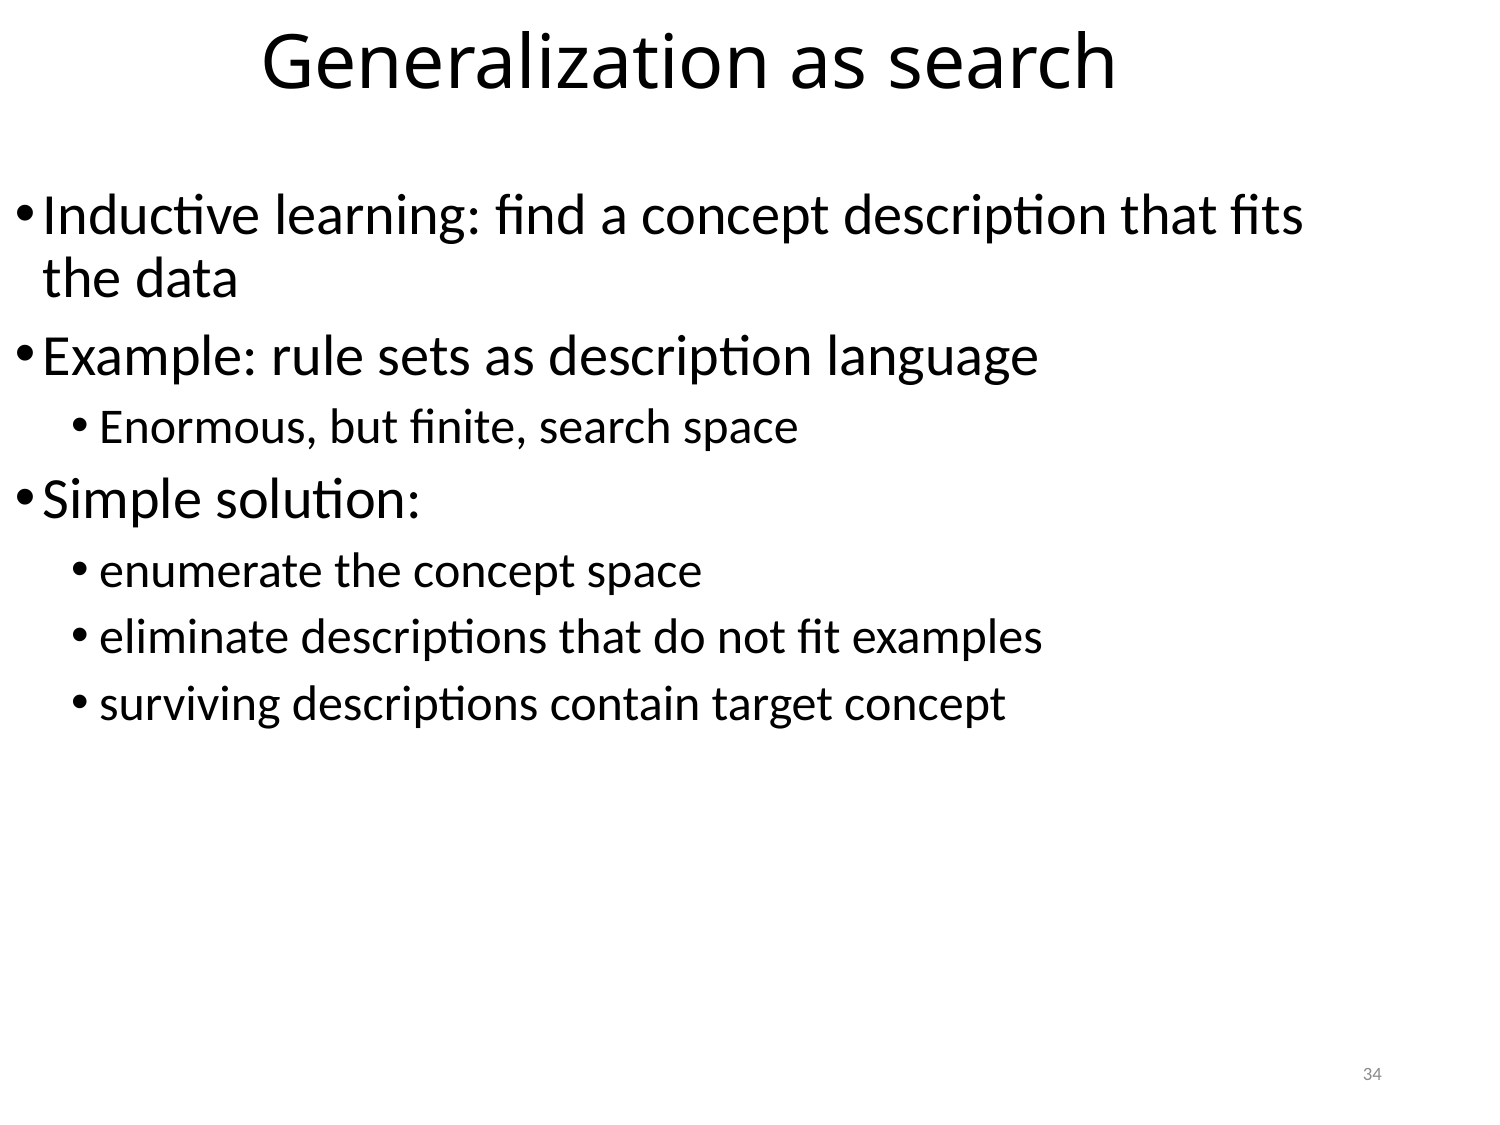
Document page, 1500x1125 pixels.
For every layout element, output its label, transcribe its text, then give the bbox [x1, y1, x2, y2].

list Inductive learning: find a concept description that fits the data Example: rule sets as description language Enormous, but finite, search space Simple solution: enumerate the concept space eliminate descriptions that do not fit examples surviving descriptions contain target concept [0, 177, 1350, 830]
slide_number 34 [1059, 1042, 1397, 1103]
title Generalization as search [245, 0, 1500, 159]
